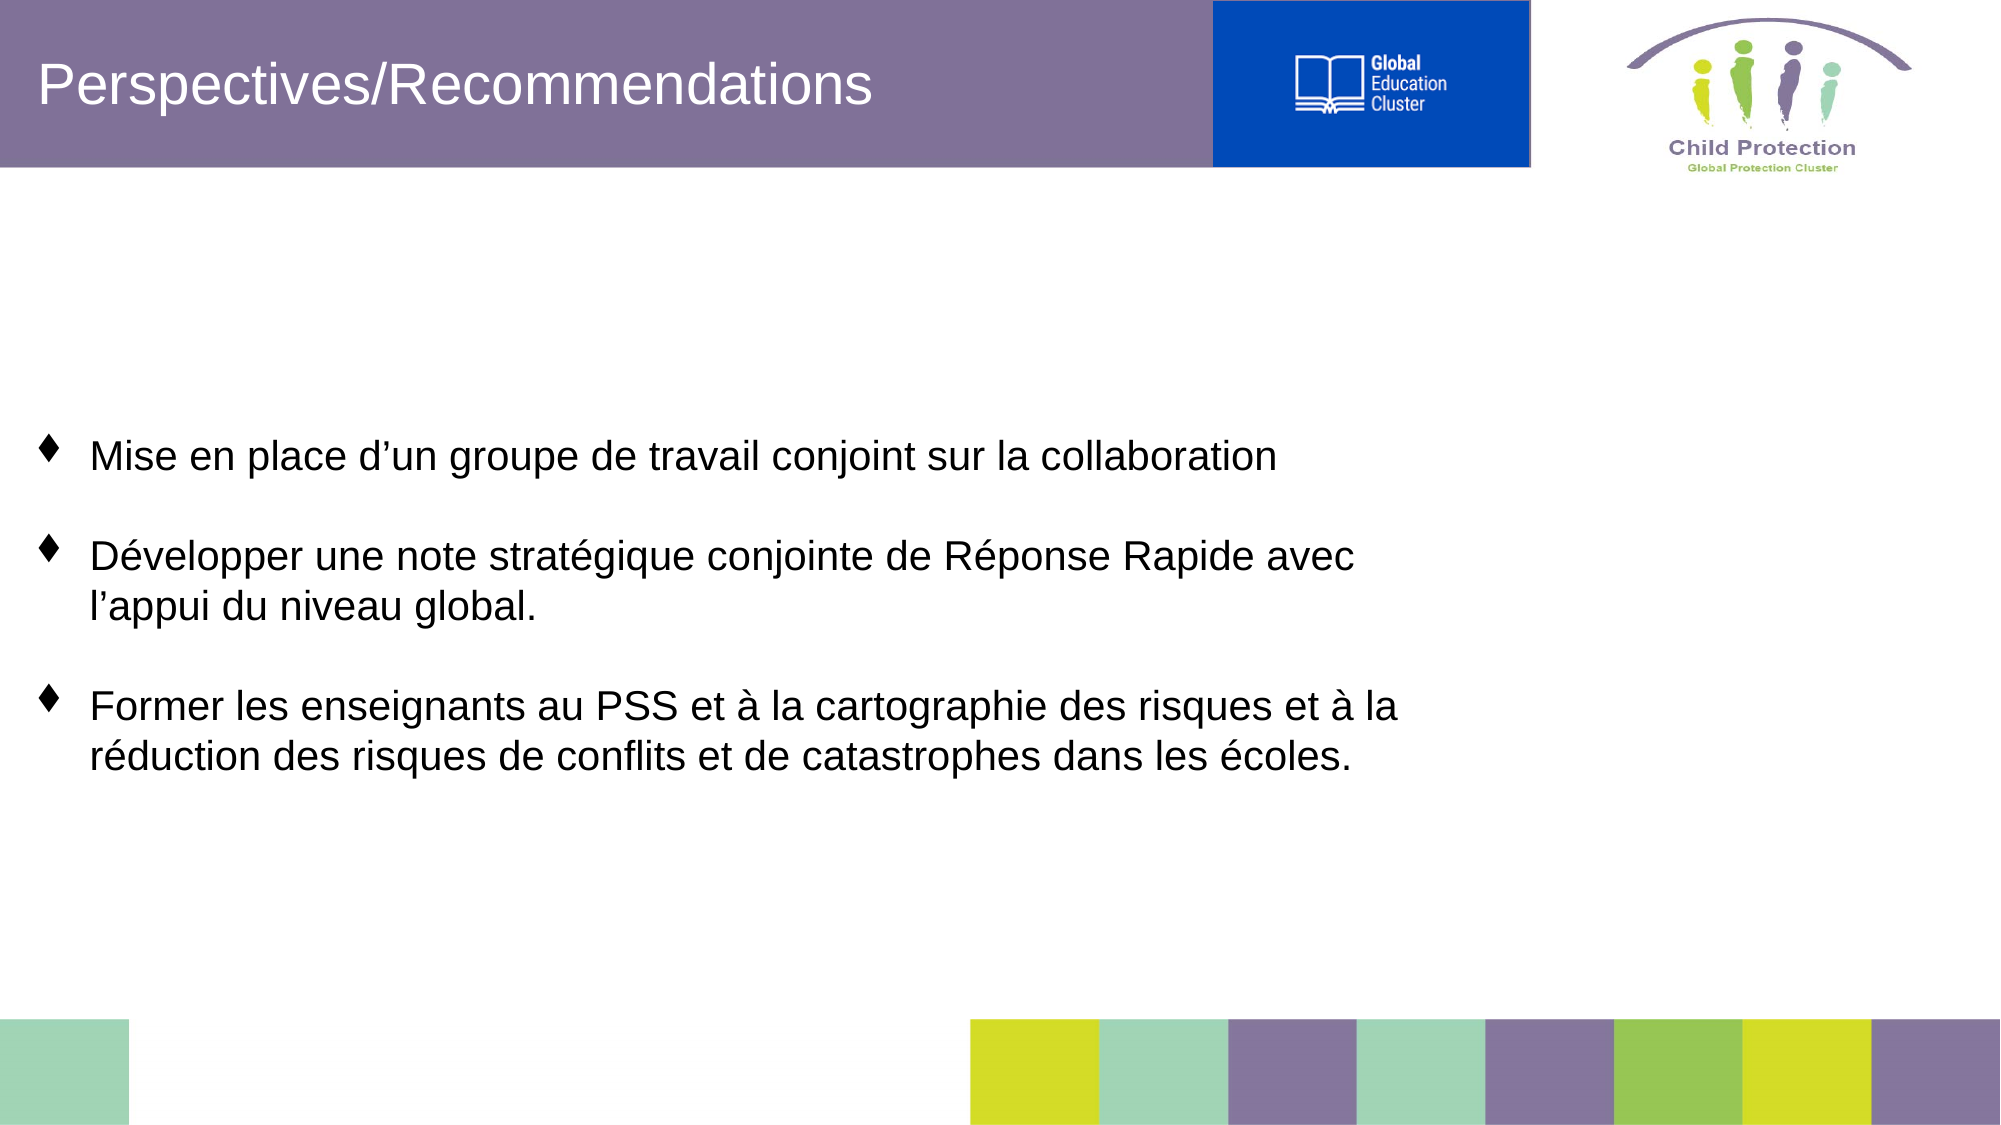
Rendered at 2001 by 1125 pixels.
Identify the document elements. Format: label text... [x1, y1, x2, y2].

text_box Mise en place d’un groupe de travail conjoint sur la collaboration Développer une note stratégique conjointe de Réponse Rapide avec l’appui du niveau global. Former les enseignants au PSS et à la cartographie des risques et à la réduction des risques de conflits et de catastrophes dans les écoles. [18, 421, 1420, 832]
picture [0, 0, 2000, 175]
picture [0, 1019, 2000, 1125]
text_box Perspectives/Recommendations [23, 39, 891, 124]
